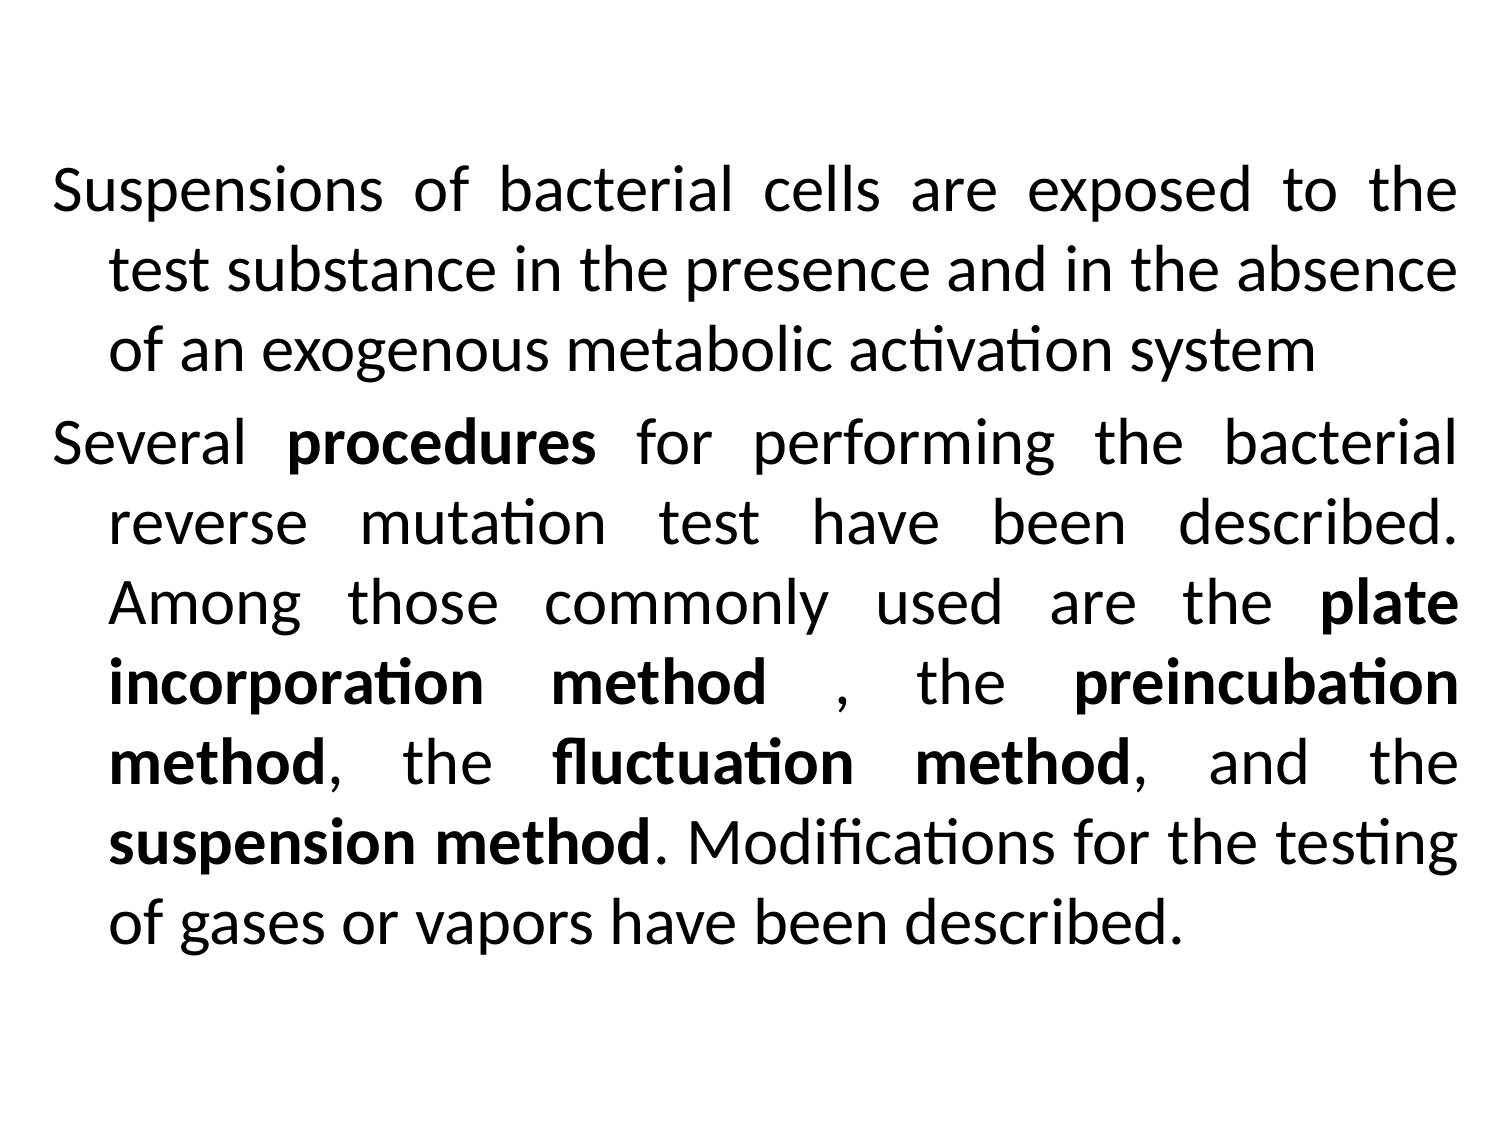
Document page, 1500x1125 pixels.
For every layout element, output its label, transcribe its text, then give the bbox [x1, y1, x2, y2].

list Suspensions of bacterial cells are exposed to the test substance in the presence and in the absence of an exogenous metabolic activation system Several procedures for performing the bacterial reverse mutation test have been described. Among those commonly used are the plate incorporation method , the preincubation method, the fluctuation method, and the suspension method. Modifications for the testing of gases or vapors have been described. [37, 137, 1475, 1005]
